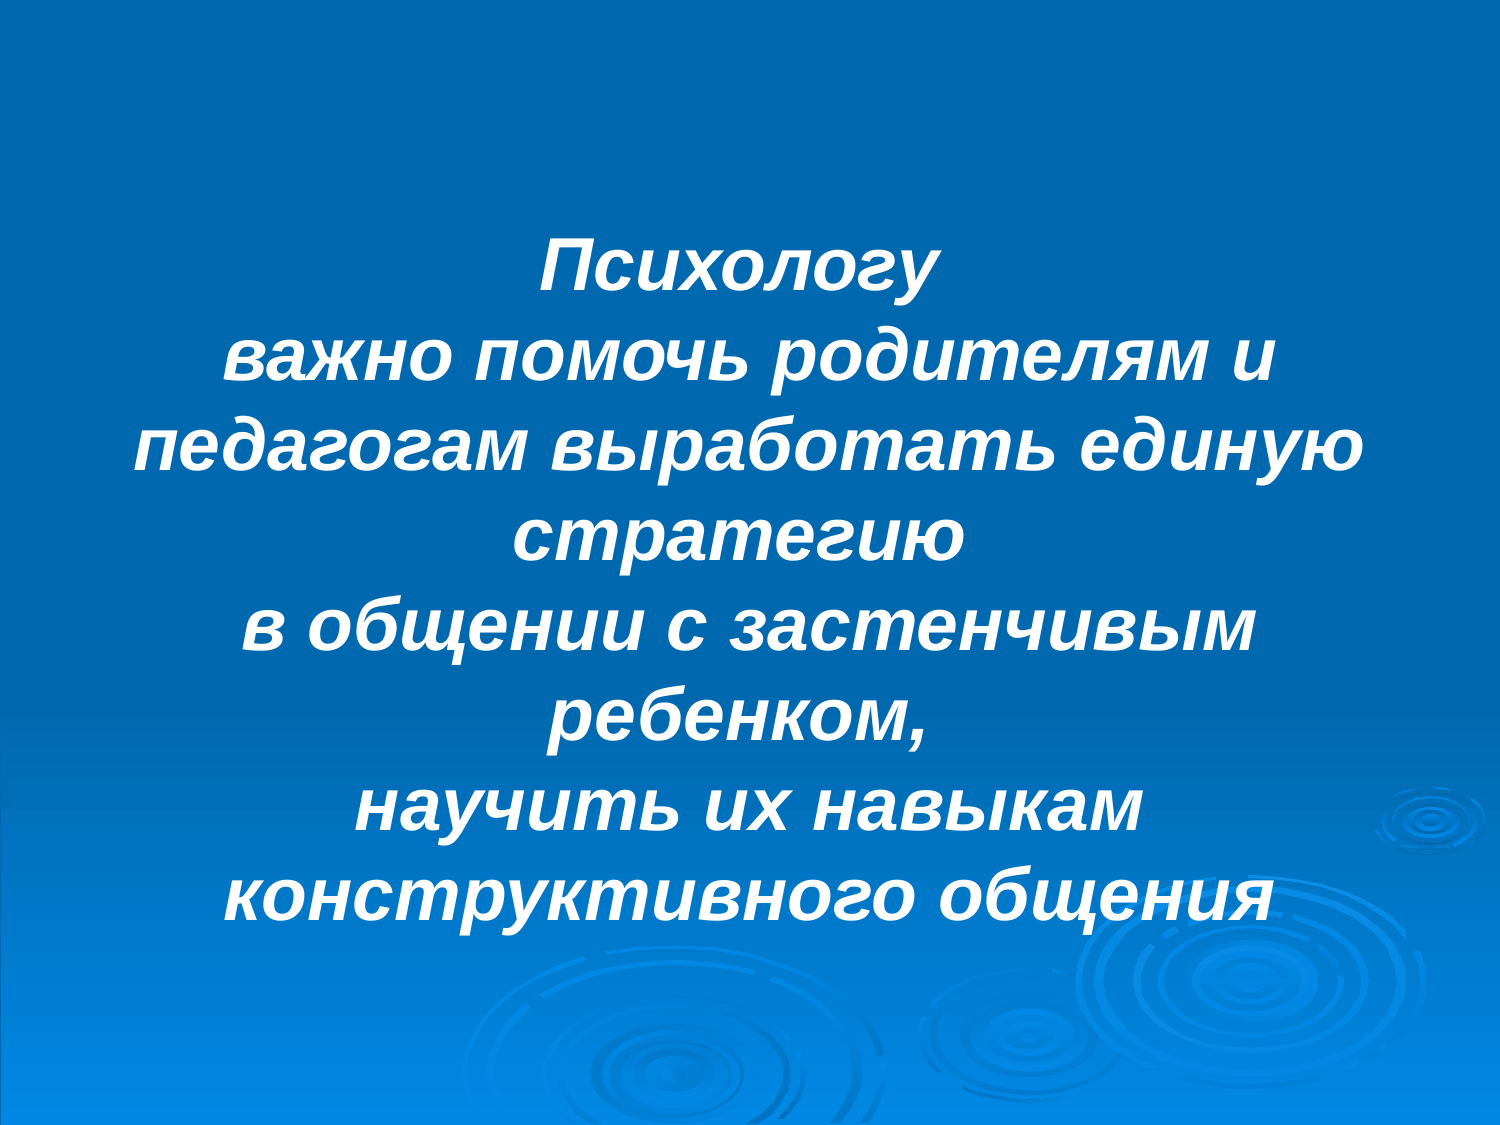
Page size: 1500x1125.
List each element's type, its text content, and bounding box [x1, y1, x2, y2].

text_box Психологу важно помочь родителям и педагогам выработать единую стратегию в общении с застенчивым ребенком, научить их навыкам конструктивного общения [41, 207, 1459, 943]
